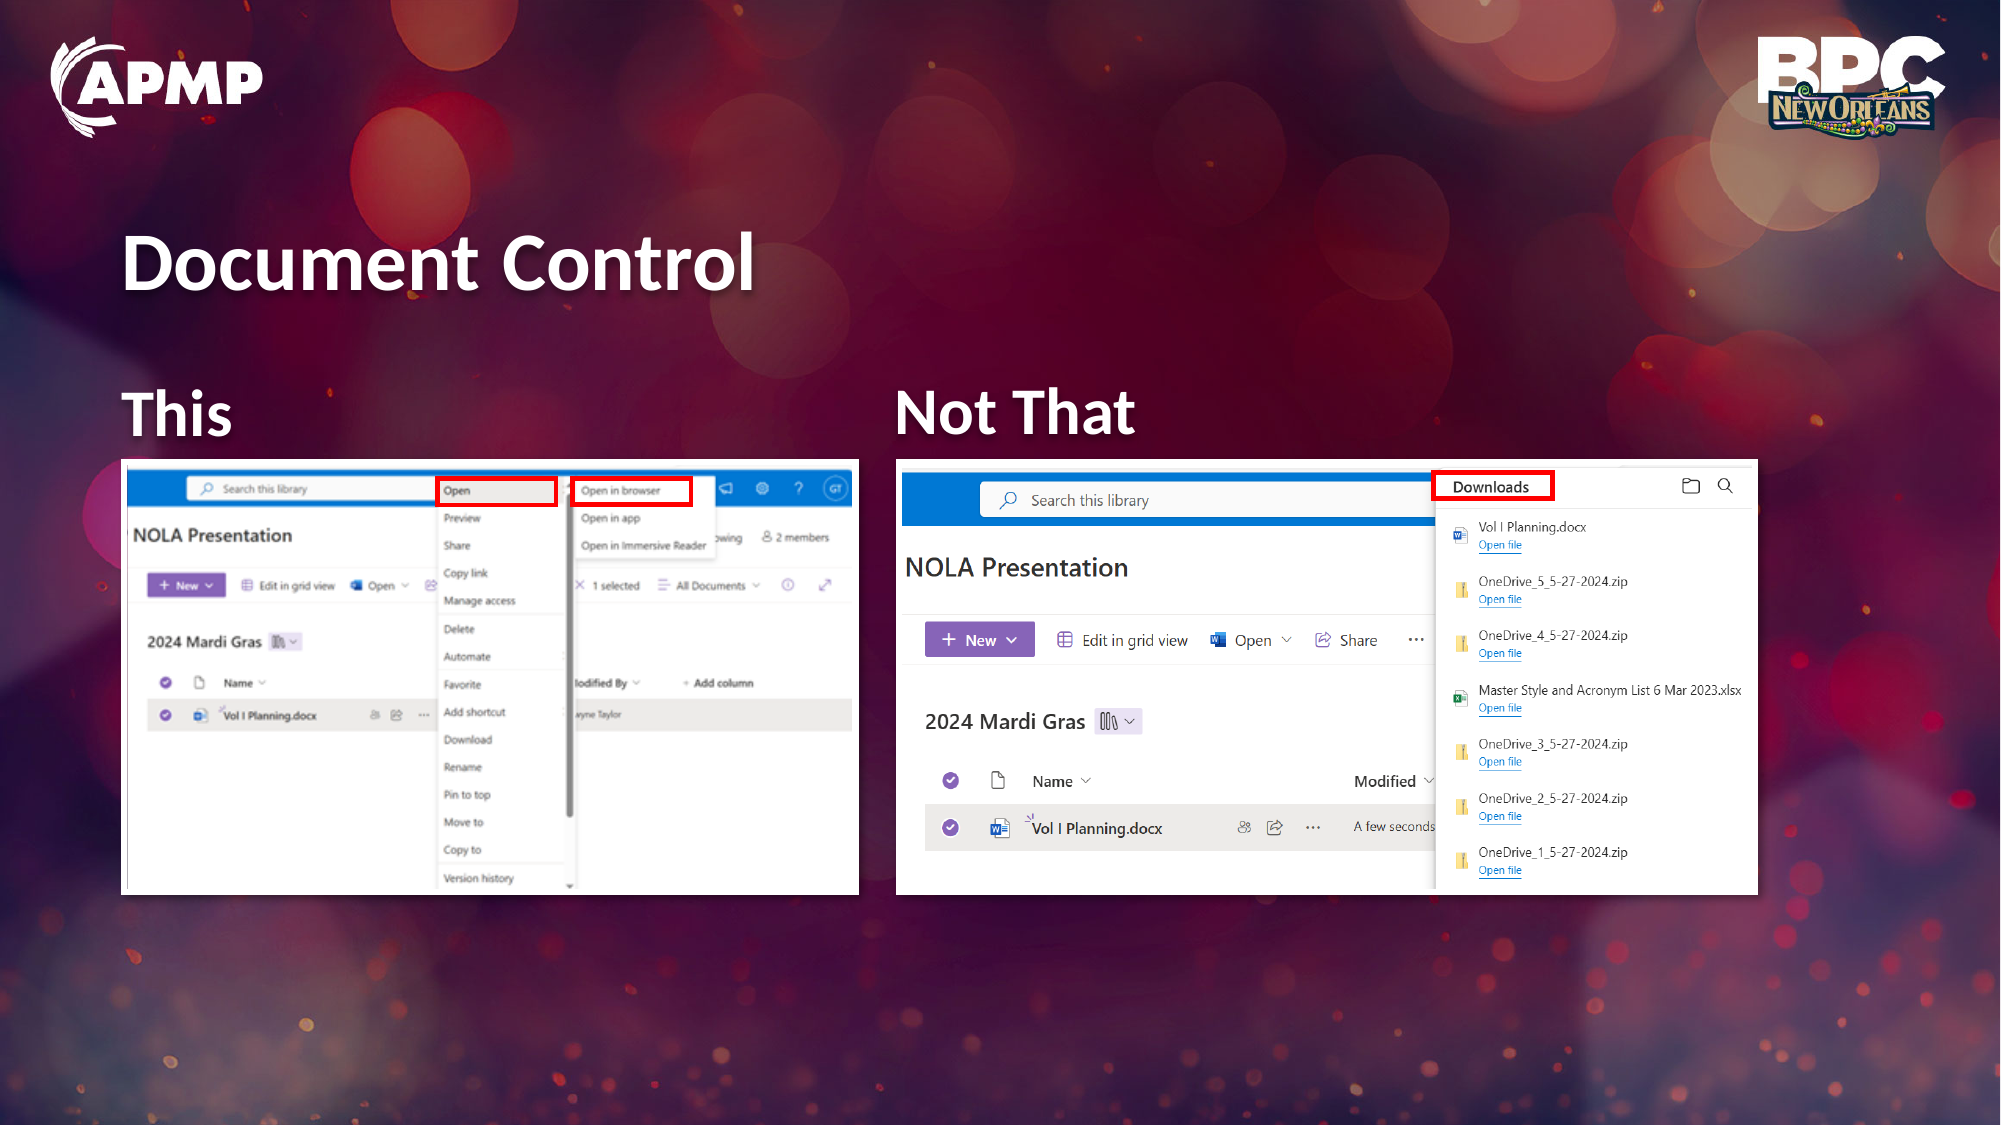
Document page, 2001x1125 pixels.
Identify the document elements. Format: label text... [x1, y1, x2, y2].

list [127, 464, 853, 889]
list This [106, 375, 295, 458]
picture [0, 0, 2001, 1125]
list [901, 464, 1753, 889]
list Not That [879, 374, 1229, 457]
title Document Control [106, 210, 1832, 293]
